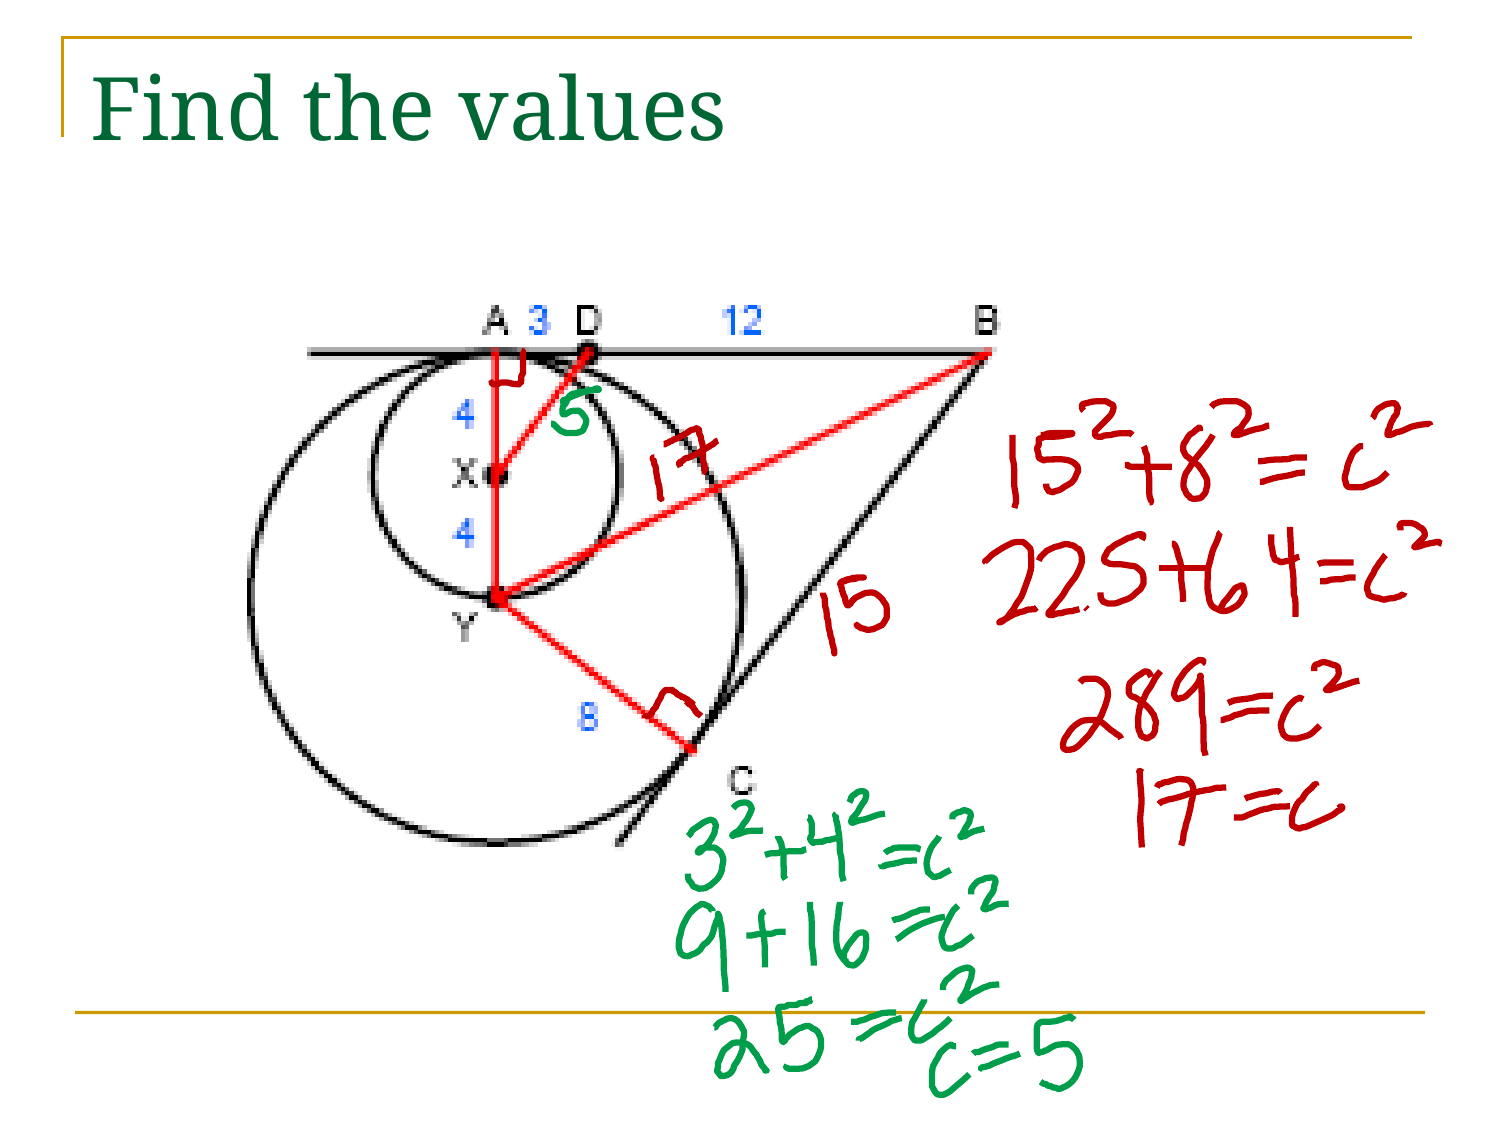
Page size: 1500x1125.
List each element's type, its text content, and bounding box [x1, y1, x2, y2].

text_box [1289, 526, 1297, 617]
text_box [714, 1017, 768, 1077]
text_box [835, 901, 867, 967]
text_box [1210, 400, 1270, 436]
text_box [1291, 783, 1344, 830]
text_box [857, 1017, 902, 1041]
text_box [970, 881, 1009, 911]
text_box [1227, 694, 1274, 704]
text_box [980, 1052, 1021, 1070]
text_box [1320, 576, 1356, 582]
text_box [1171, 542, 1184, 602]
text_box [809, 901, 815, 966]
text_box [1280, 696, 1321, 740]
text_box [760, 910, 766, 968]
text_box [1160, 778, 1195, 800]
text_box [678, 903, 727, 992]
text_box [931, 1043, 970, 1096]
text_box [851, 1011, 897, 1023]
text_box [1317, 561, 1354, 565]
text_box [1371, 402, 1432, 436]
text_box [1036, 1015, 1081, 1090]
text_box [1292, 550, 1300, 561]
text_box [972, 1043, 1009, 1055]
text_box [1258, 456, 1307, 462]
text_box [1233, 805, 1291, 819]
text_box [777, 998, 822, 1070]
text_box [942, 966, 1000, 1002]
text_box [892, 908, 930, 922]
text_box [1220, 709, 1270, 721]
title Find the values [74, 45, 1426, 233]
text_box [1173, 659, 1207, 756]
text_box [910, 999, 952, 1042]
text_box [688, 881, 717, 890]
text_box [1206, 531, 1246, 612]
text_box [1160, 786, 1227, 805]
text_box [940, 905, 974, 950]
text_box [895, 916, 946, 941]
text_box [765, 931, 786, 935]
text_box [1244, 790, 1282, 800]
text_box [1343, 445, 1388, 489]
text_box [1259, 471, 1305, 483]
text_box [1398, 522, 1443, 548]
text_box [746, 933, 762, 937]
text_box [1366, 554, 1406, 601]
text_box [1270, 534, 1290, 563]
text_box [1313, 661, 1360, 691]
text_box [1163, 796, 1194, 846]
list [37, 237, 1156, 873]
text_box [1182, 426, 1214, 500]
